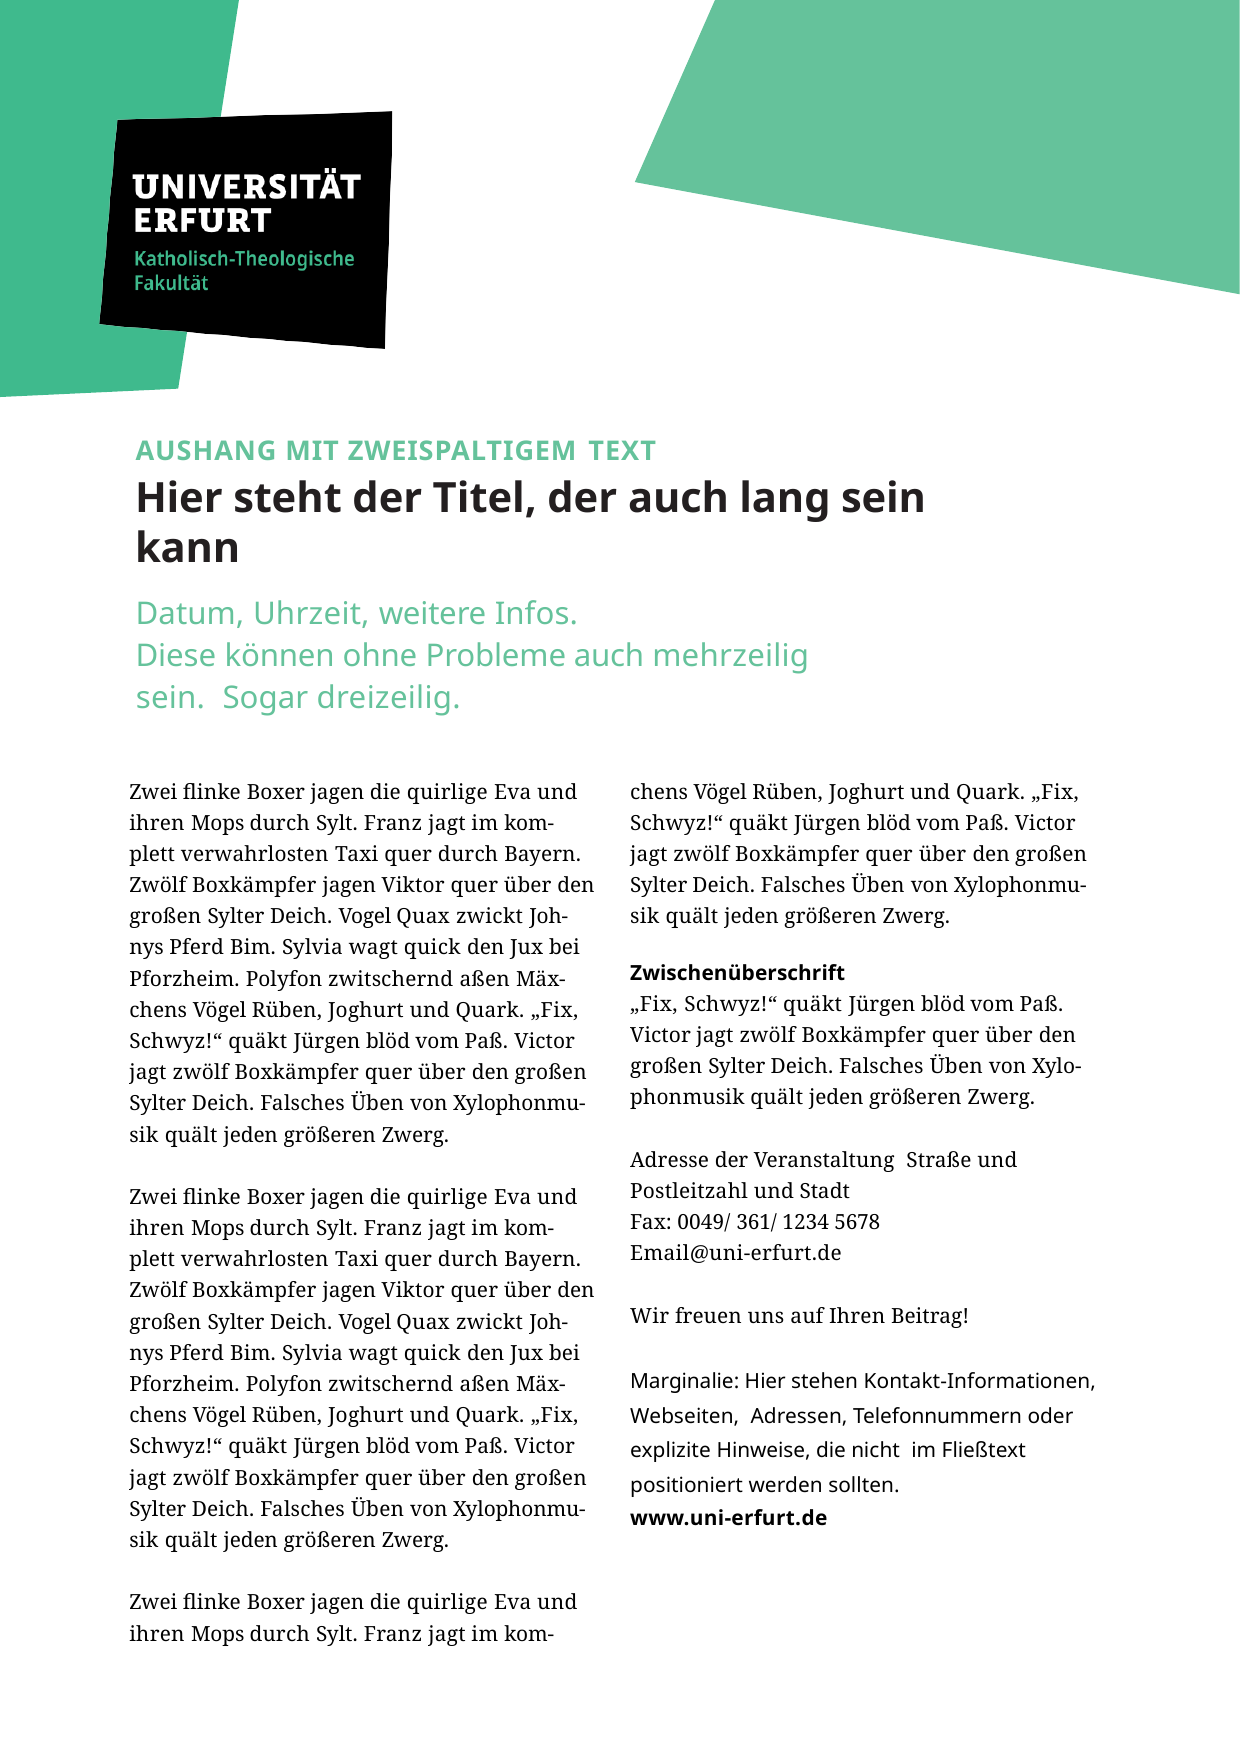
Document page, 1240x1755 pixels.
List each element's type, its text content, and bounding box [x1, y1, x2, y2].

picture [99, 111, 393, 349]
text_box AUSHANG MIT ZWEISPALTIGEM TEXT Hier steht der Titel, der auch lang sein kann Datum, Uhrzeit, weitere Infos. Diese können ohne Probleme auch mehrzeilig sein. Sogar dreizeilig. [132, 433, 966, 715]
text_box Zwei flinke Boxer jagen die quirlige Eva und ihren Mops durch Sylt. Franz jagt im kom- plett verwahrlosten Taxi quer durch Bayern. Zwölf Boxkämpfer jagen Viktor quer über den großen Sylter Deich. Vogel Quax zwickt Joh- nys Pferd Bim. Sylvia wagt quick den Jux bei Pforzheim. Polyfon zwitschernd aßen Mäx- chens Vögel Rüben, Joghurt und Quark. „Fix, Schwyz!“ quäkt Jürgen blöd vom Paß. Victor jagt zwölf Boxkämpfer quer über den großen Sylter Deich. Falsches Üben von Xylophonmu- sik quält jeden größeren Zwerg. Zwei flinke Boxer jagen die quirlige Eva und ihren Mops durch Sylt. Franz jagt im kom- plett verwahrlosten Taxi quer durch Bayern. Zwölf Boxkämpfer jagen Viktor quer über den großen Sylter Deich. Vogel Quax zwickt Joh- nys Pferd Bim. Sylvia wagt quick den Jux bei Pforzheim. Polyfon zwitschernd aßen Mäx- chens Vögel Rüben, Joghurt und Quark. „Fix, Schwyz!“ quäkt Jürgen blöd vom Paß. Victor jagt zwölf Boxkämpfer quer über den großen Sylter Deich. Falsches Üben von Xylophonmu- sik quält jeden größeren Zwerg. Zwei flinke Boxer jagen die quirlige Eva und ihren Mops durch Sylt. Franz jagt im kom- Pforzheim. Polyfon zwitschernd aßen Mäx- chens Vögel Rüben, Joghurt und Quark. „Fix, Schwyz!“ quäkt Jürgen blöd vom Paß. Victor jagt zwölf Boxkämpfer quer über den großen Sylter Deich. Falsches Üben von Xylophonmu- sik quält jeden größeren Zwerg. Zwischenüberschrift „Fix, Schwyz!“ quäkt Jürgen blöd vom Paß. Victor jagt zwölf Boxkämpfer quer über den großen Sylter Deich. Falsches Üben von Xylo- phonmusik quält jeden größeren Zwerg. Adresse der Veranstaltung Straße und Postleitzahl und Stadt Fax: 0049/ 361/ 1234 5678 Email@uni-erfurt.de Wir freuen uns auf Ihren Beitrag! Marginalie: Hier stehen Kontakt-Informationen, Webseiten, Adressen, Telefonnummern oder explizite Hinweise, die nicht im Fließtext positioniert werden sollten. www.uni-erfurt.de [112, 764, 1120, 1755]
